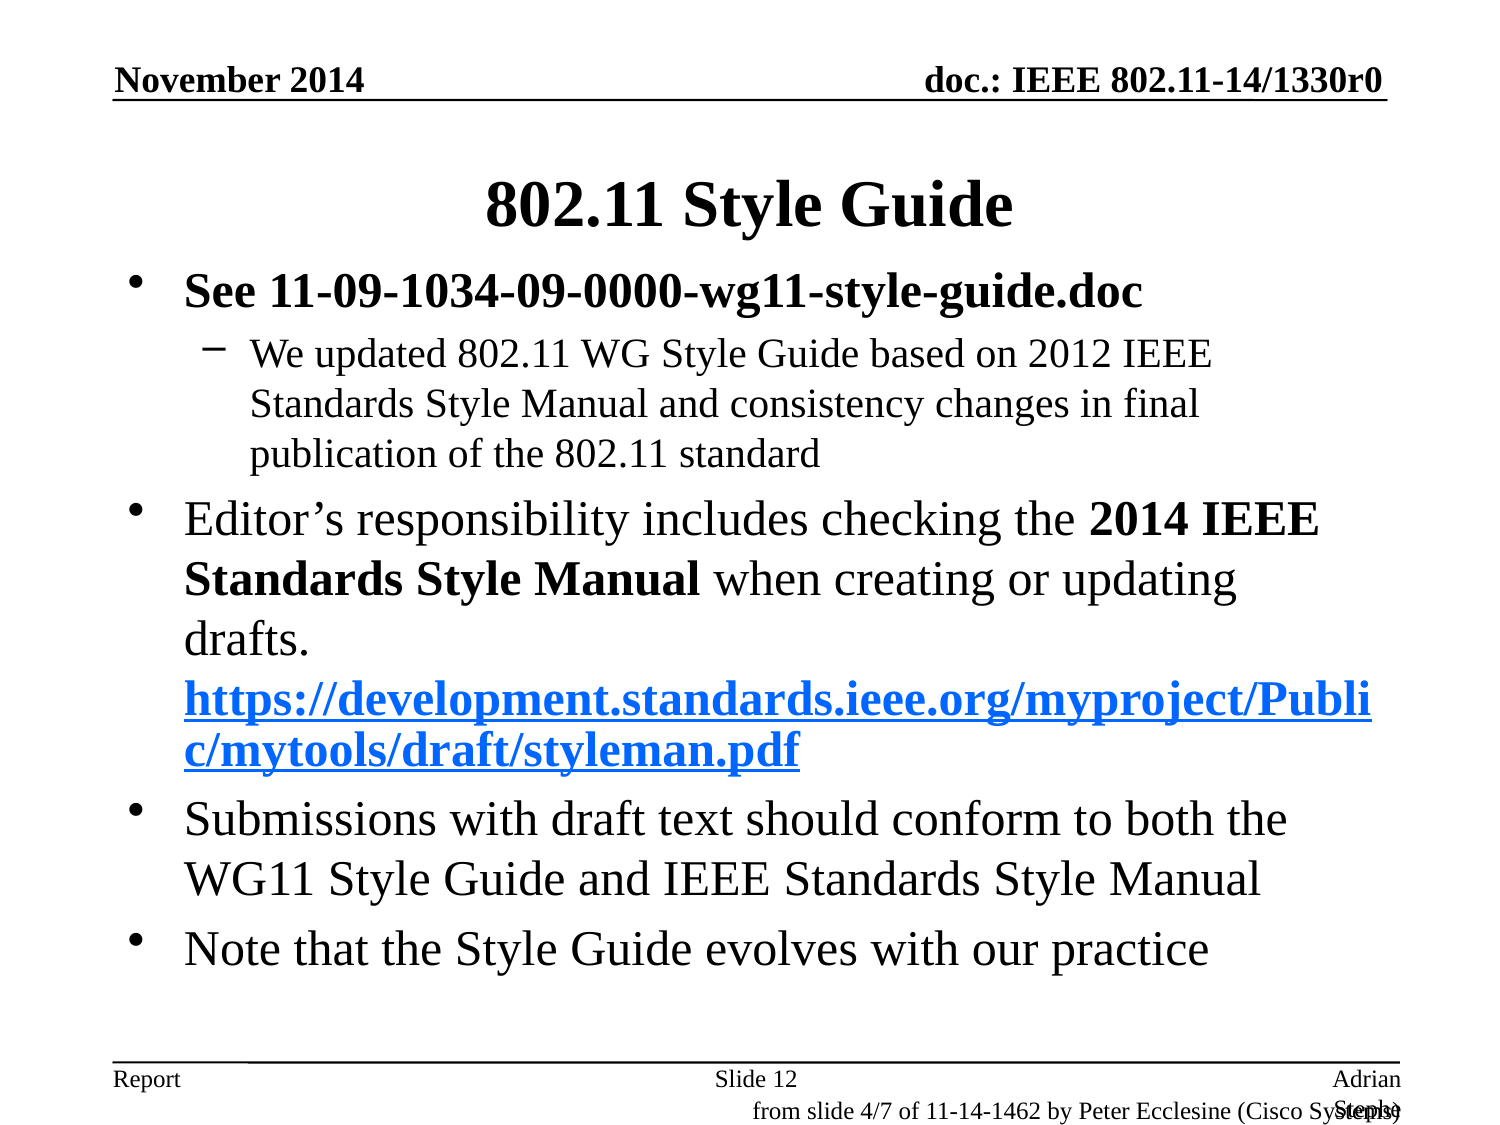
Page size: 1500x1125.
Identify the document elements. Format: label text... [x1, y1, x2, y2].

title 802.11 Style Guide [112, 112, 1388, 249]
slide_number Slide 12 [712, 1061, 800, 1087]
text_box from slide 4/7 of 11-14-1462 by Peter Ecclesine (Cisco Systems) [343, 1087, 1417, 1125]
list See 11-09-1034-09-0000-wg11-style-guide.doc We updated 802.11 WG Style Guide based on 2012 IEEE Standards Style Manual and consistency changes in final publication of the 802.11 standard Editor’s responsibility includes checking the 2014 IEEE Standards Style Manual when creating or updating drafts. https://development.standards.ieee.org/myproject/Public/mytools/draft/styleman.pdf Submissions with draft text should conform to both the WG11 Style Guide and IEEE Standards Style Manual Note that the Style Guide evolves with our practice [112, 249, 1388, 1000]
footer Adrian Stephens, Intel Corporation [1324, 1061, 1402, 1087]
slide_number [114, 54, 374, 101]
